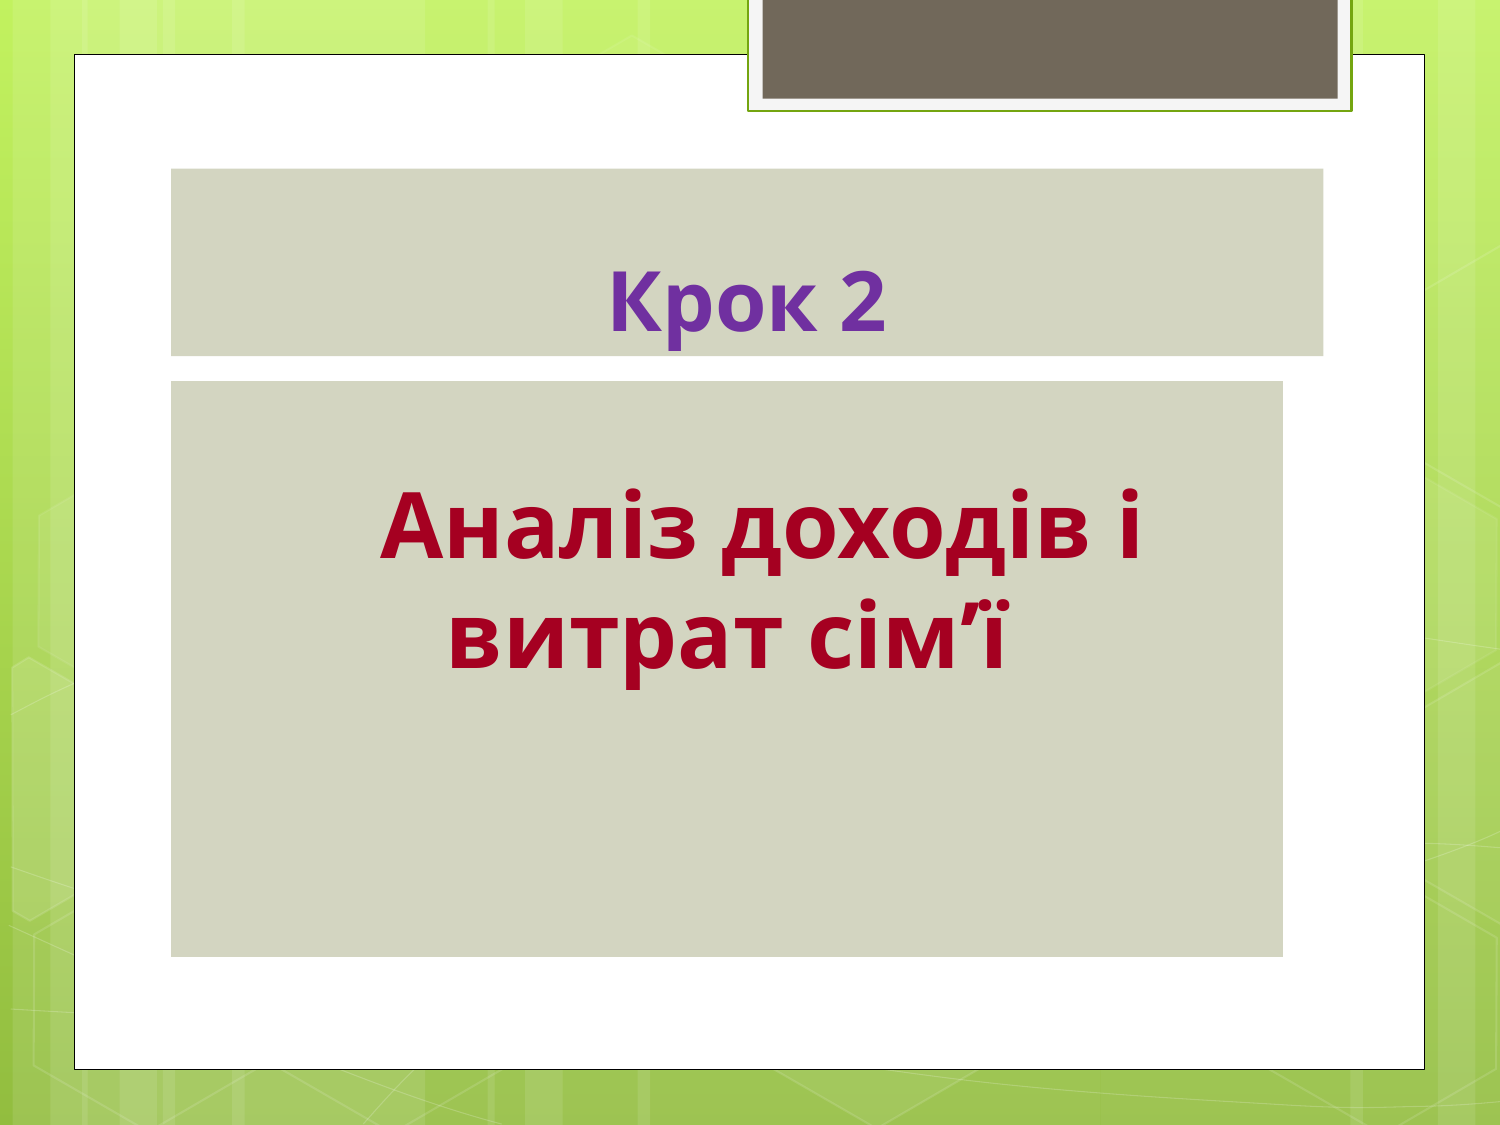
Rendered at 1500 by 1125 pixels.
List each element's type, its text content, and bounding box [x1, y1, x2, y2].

list Аналіз доходів і витрат сім’ї [171, 381, 1283, 957]
title Крок 2 [171, 168, 1324, 357]
